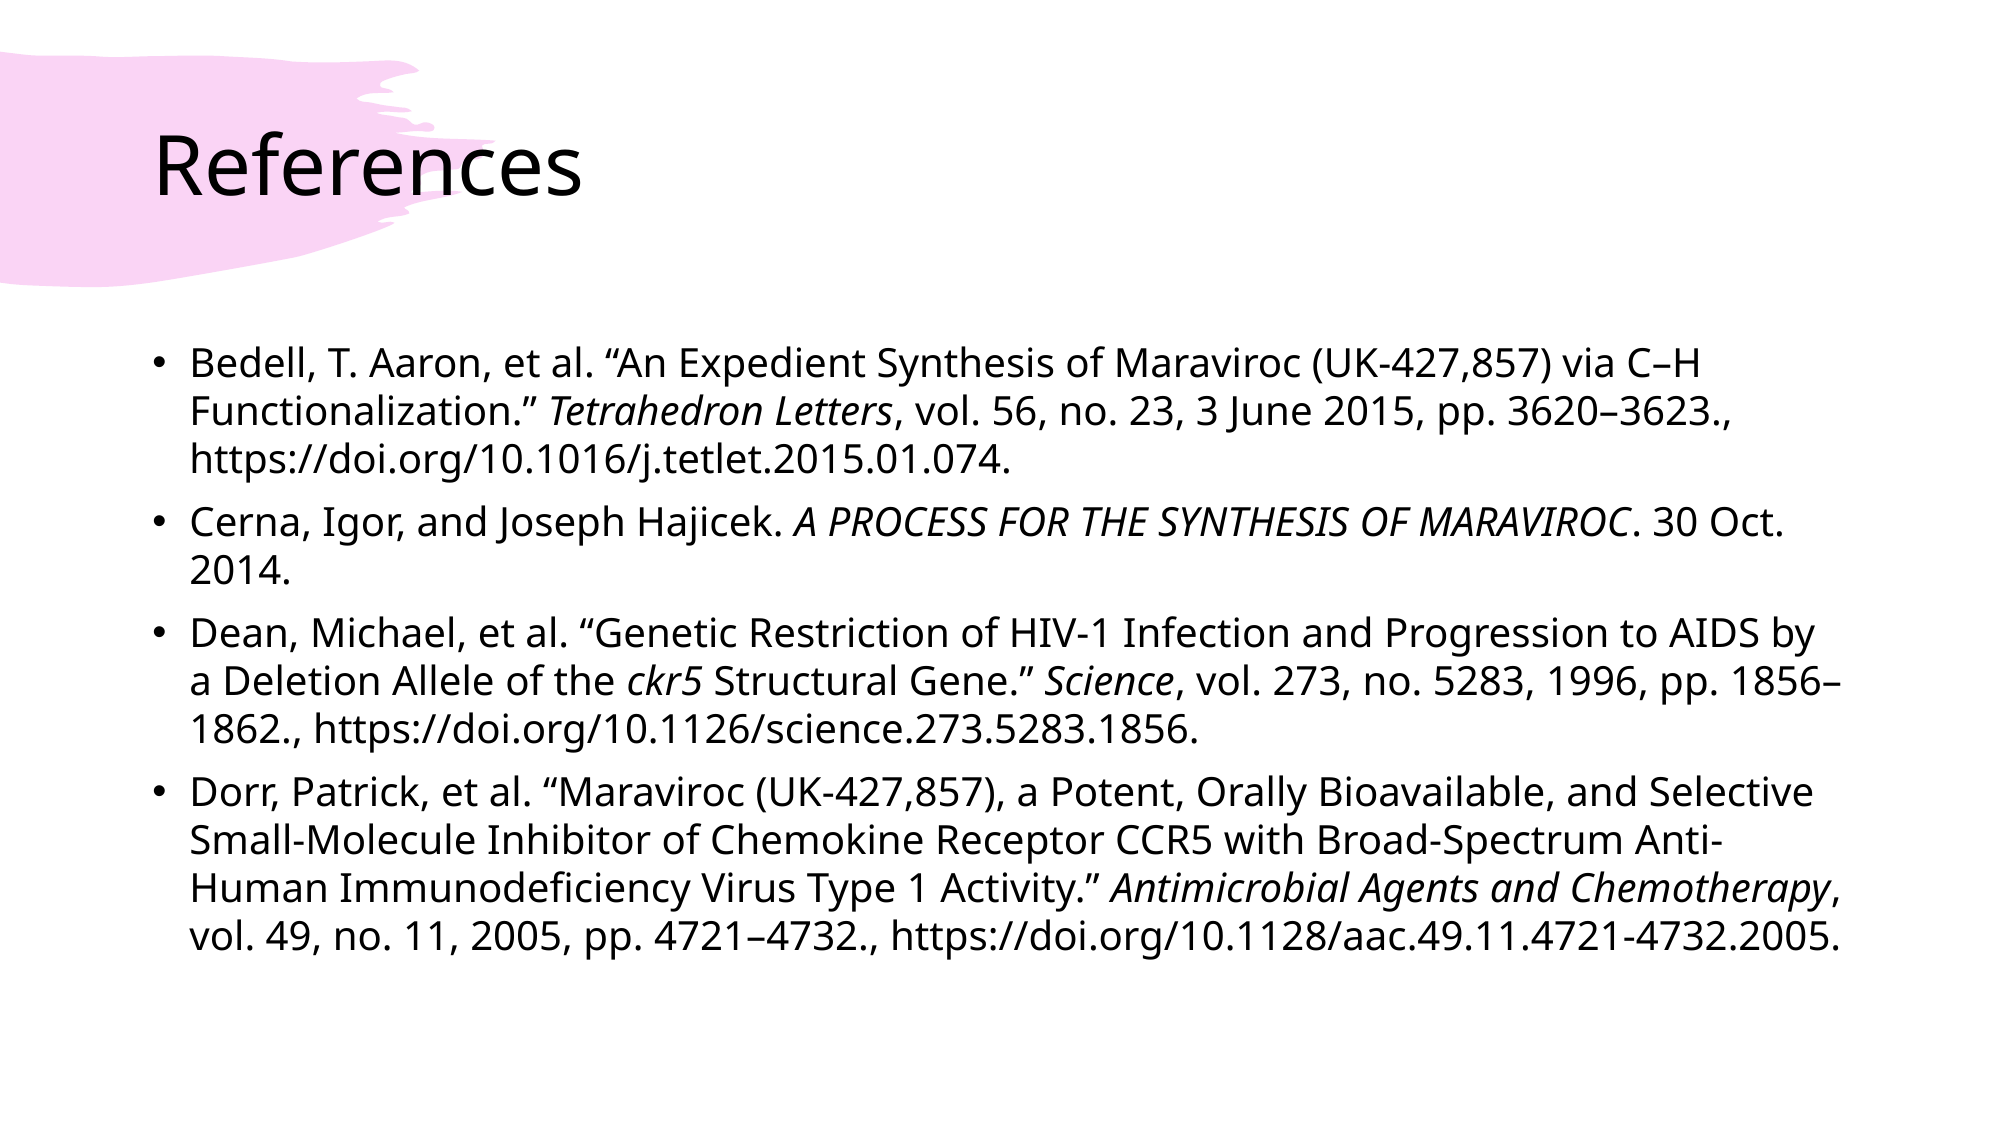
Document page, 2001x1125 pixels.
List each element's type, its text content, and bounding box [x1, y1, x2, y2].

title References [137, 59, 1863, 278]
list Bedell, T. Aaron, et al. “An Expedient Synthesis of Maraviroc (UK-427,857) via C–H Functionalization.” Tetrahedron Letters, vol. 56, no. 23, 3 June 2015, pp. 3620–3623., https://doi.org/10.1016/j.tetlet.2015.01.074. Cerna, Igor, and Joseph Hajicek. A PROCESS FOR THE SYNTHESIS OF MARAVIROC. 30 Oct. 2014. Dean, Michael, et al. “Genetic Restriction of HIV-1 Infection and Progression to AIDS by a Deletion Allele of the ckr5 Structural Gene.” Science, vol. 273, no. 5283, 1996, pp. 1856–1862., https://doi.org/10.1126/science.273.5283.1856. Dorr, Patrick, et al. “Maraviroc (UK-427,857), a Potent, Orally Bioavailable, and Selective Small-Molecule Inhibitor of Chemokine Receptor CCR5 with Broad-Spectrum Anti-Human Immunodeficiency Virus Type 1 Activity.” Antimicrobial Agents and Chemotherapy, vol. 49, no. 11, 2005, pp. 4721–4732., https://doi.org/10.1128/aac.49.11.4721-4732.2005. [137, 329, 1863, 1013]
